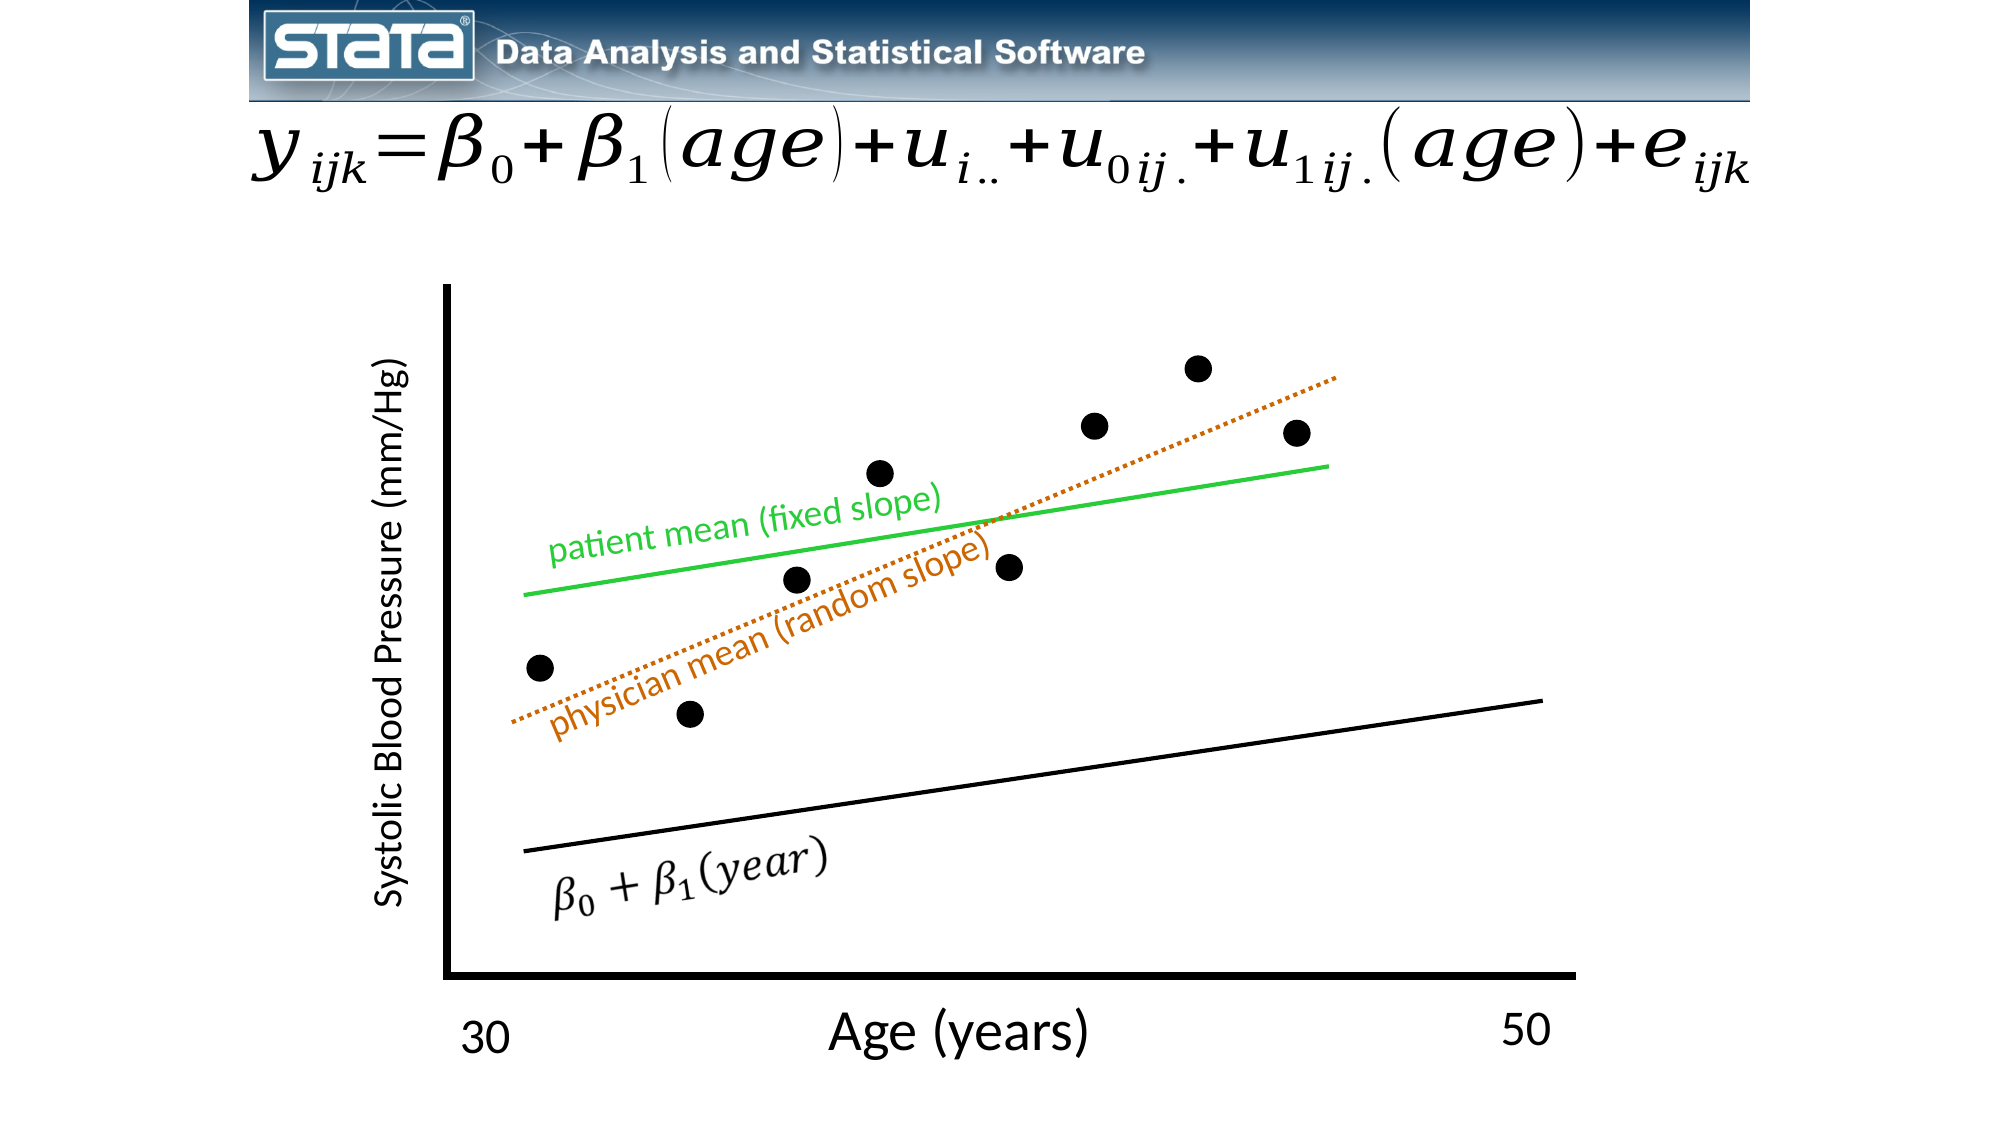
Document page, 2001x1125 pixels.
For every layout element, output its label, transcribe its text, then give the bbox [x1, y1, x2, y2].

text_box 30 [445, 996, 526, 1072]
picture [249, 0, 1750, 102]
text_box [525, 700, 1541, 851]
text_box 50 [1485, 988, 1566, 1063]
text_box [1185, 356, 1211, 376]
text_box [513, 376, 1339, 722]
text_box Age (years) [813, 985, 1107, 1070]
text_box Systolic Blood Pressure (mm/Hg) [352, 341, 417, 923]
picture [526, 838, 854, 930]
